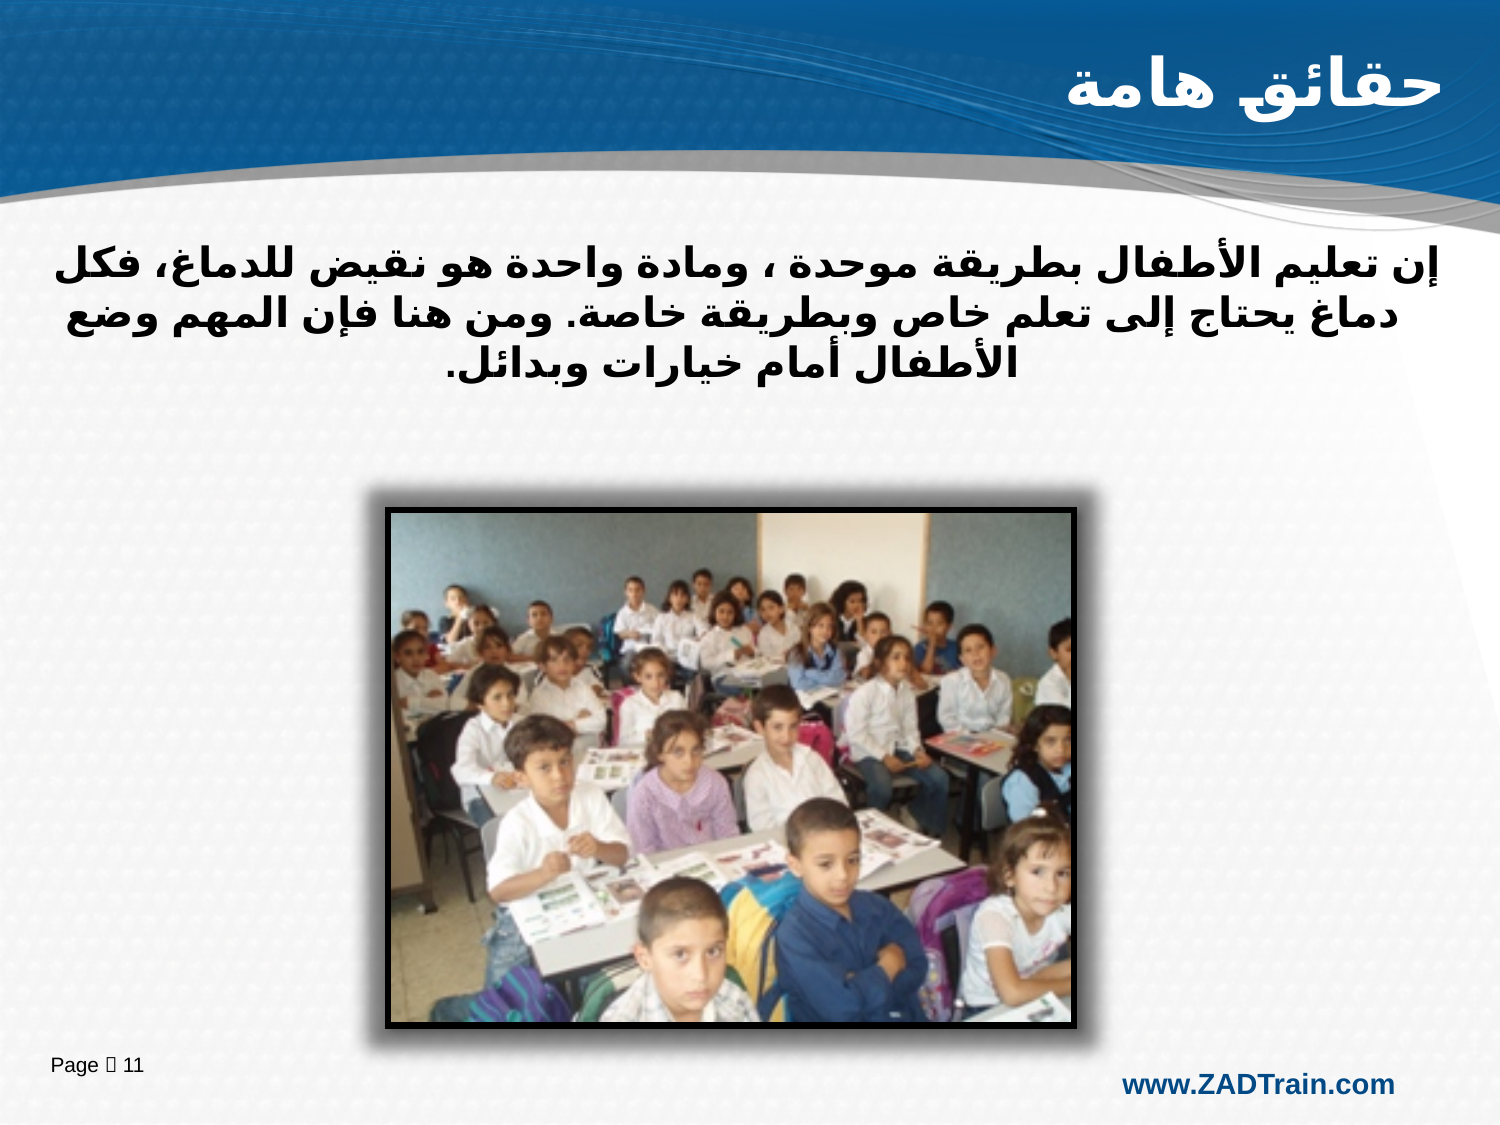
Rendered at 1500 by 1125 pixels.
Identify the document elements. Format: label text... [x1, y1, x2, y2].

title حقائق هامة [48, 41, 1448, 148]
list إن تعليم الأطفال بطريقة موحدة ، ومادة واحدة هو نقيض للدماغ، فكل دماغ يحتاج إلى تعلم خاص وبطريقة خاصة. ومن هنا فإن المهم وضع الأطفال أمام خيارات وبدائل. [48, 235, 1448, 944]
picture [0, 0, 1500, 1125]
